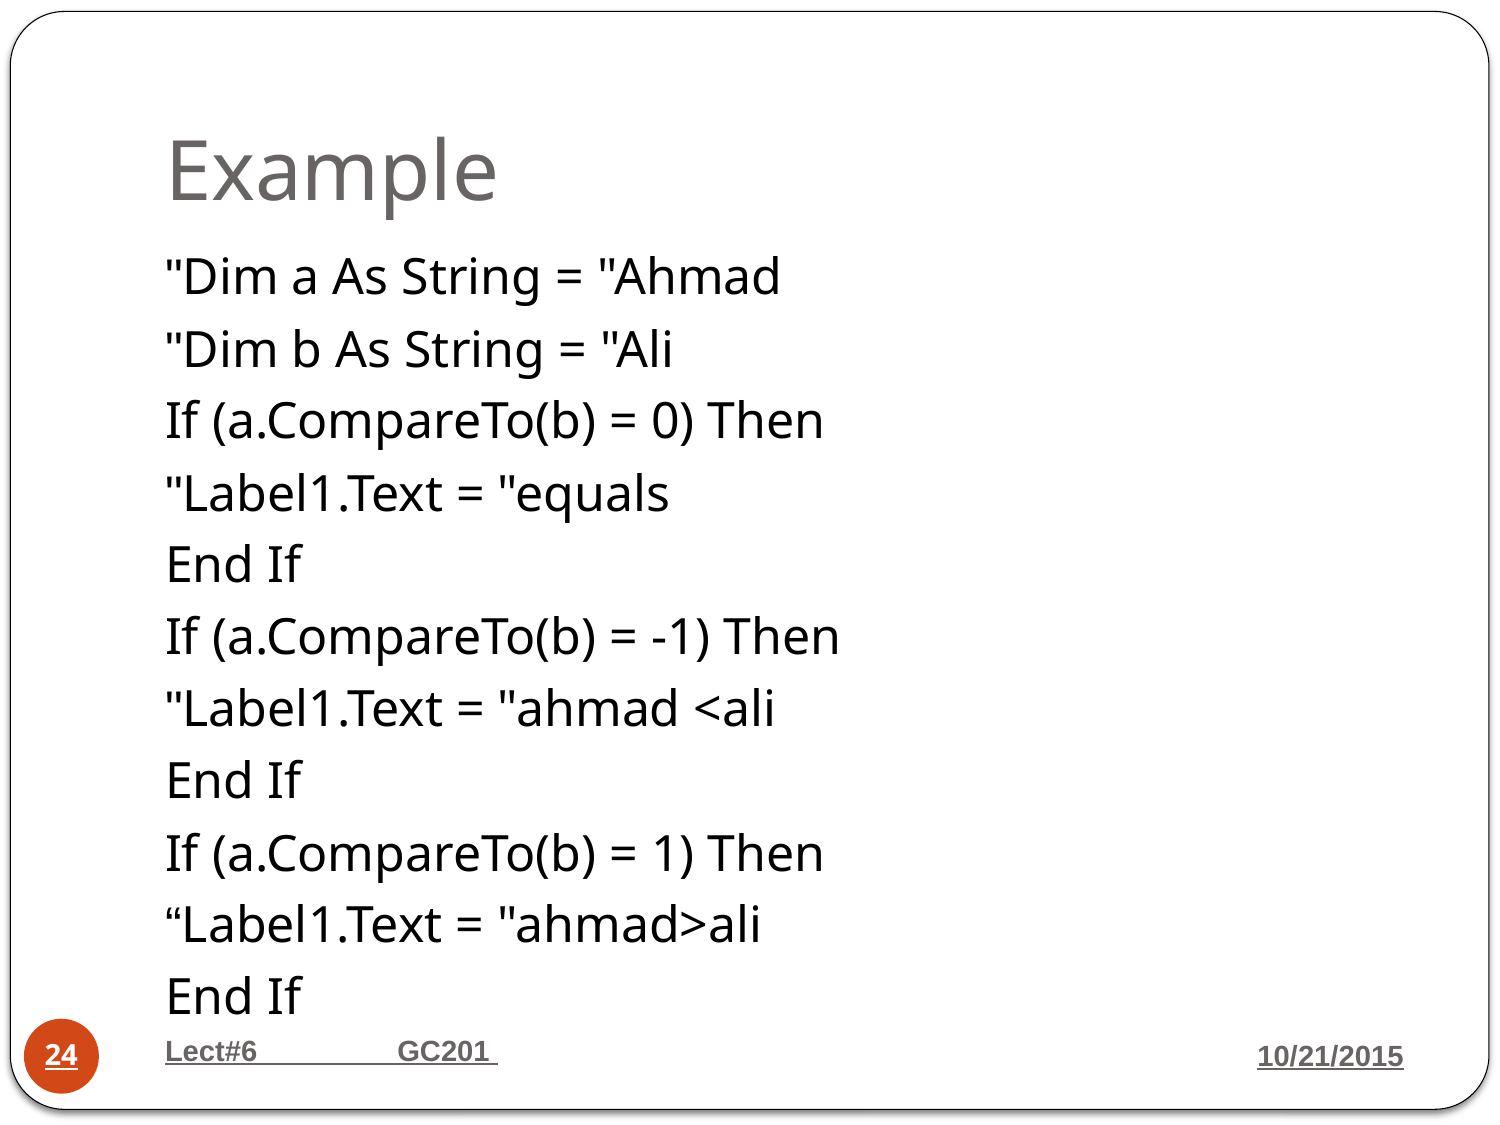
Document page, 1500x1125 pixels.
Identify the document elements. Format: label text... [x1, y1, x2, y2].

title Example [149, 44, 1426, 233]
list Dim a As String = "Ahmad" Dim b As String = "Ali" If (a.CompareTo(b) = 0) Then Label1.Text = "equals" End If If (a.CompareTo(b) = -1) Then Label1.Text = "ahmad <ali" End If If (a.CompareTo(b) = 1) Then Label1.Text = "ahmad>ali“ End If [149, 237, 1426, 988]
footer Lect#6 GC201 [150, 1012, 800, 1088]
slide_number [1012, 1015, 1419, 1094]
slide_number 24 [23, 1018, 99, 1094]
